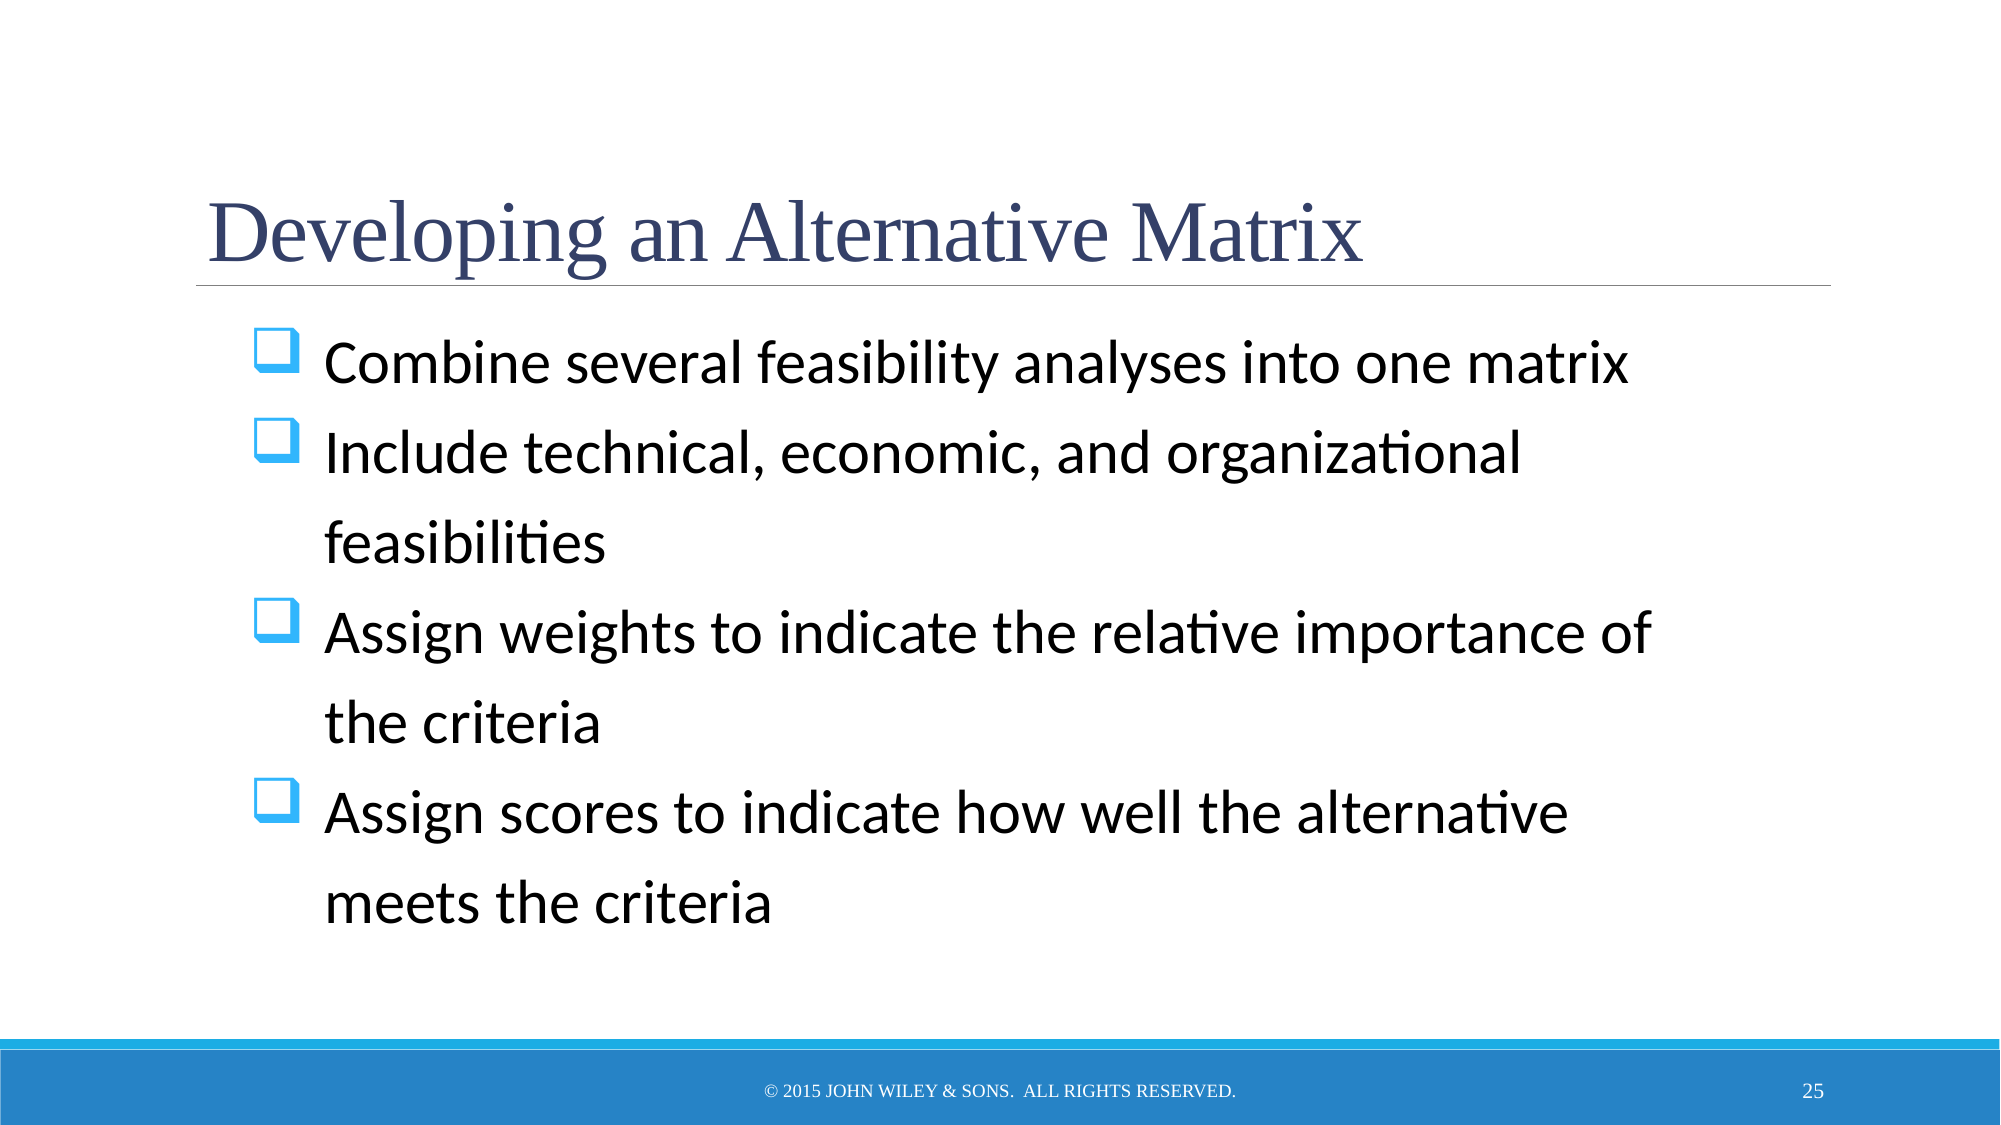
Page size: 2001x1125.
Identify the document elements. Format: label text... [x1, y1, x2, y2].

footer © 2015 John Wiley & Sons. All Rights Reserved. [604, 1059, 1396, 1120]
slide_number 25 [1624, 1059, 1840, 1120]
title Developing an Alternative Matrix [192, 112, 1543, 288]
list Combine several feasibility analyses into one matrix Include technical, economic, and organizational feasibilities Assign weights to indicate the relative importance of the criteria Assign scores to indicate how well the alternative meets the criteria [229, 299, 1689, 1037]
